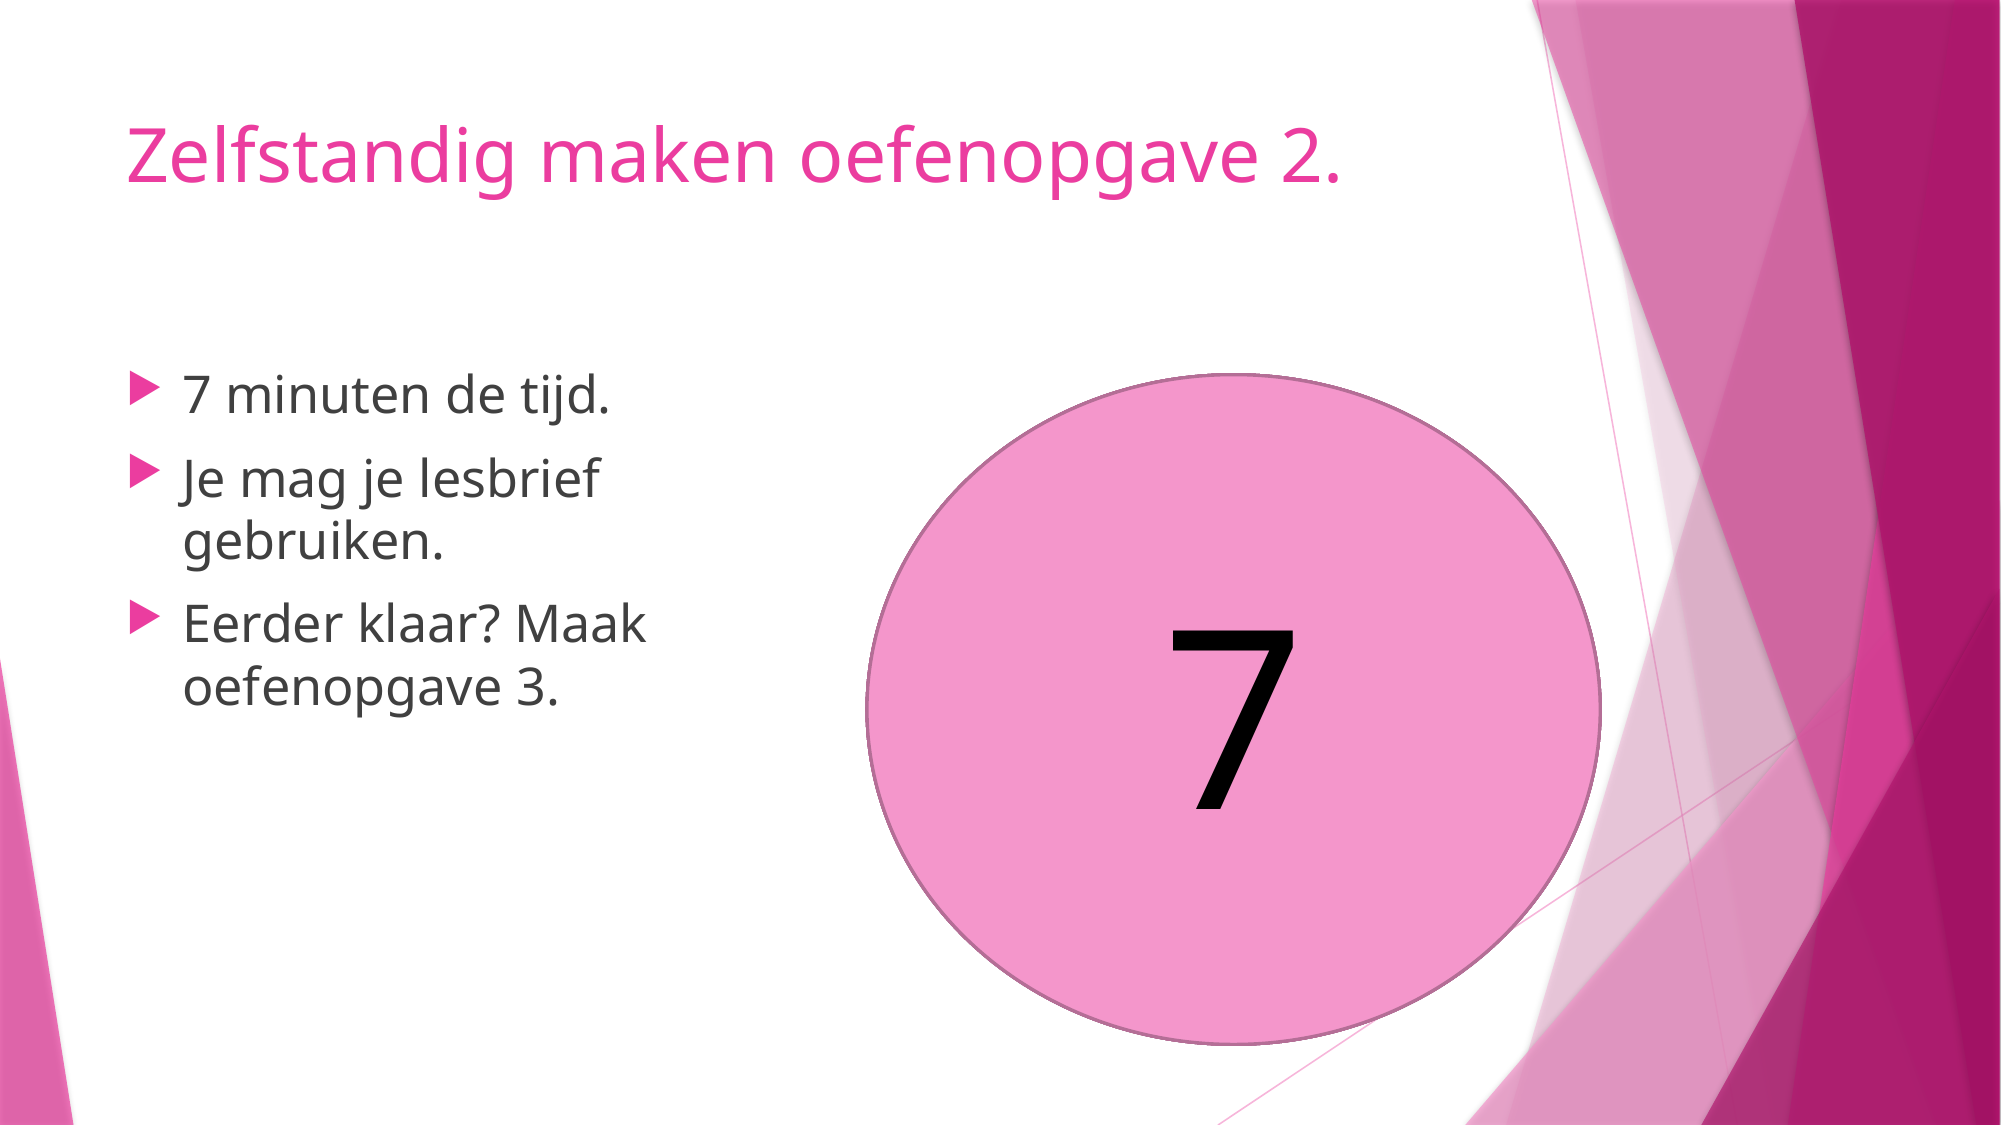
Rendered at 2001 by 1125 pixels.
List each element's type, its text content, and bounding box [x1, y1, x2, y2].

title Zelfstandig maken oefenopgave 2. [111, 99, 1522, 317]
list 7 minuten de tijd. Je mag je lesbrief gebruiken. Eerder klaar? Maak oefenopgave 3. [111, 354, 689, 960]
text_box 7 [865, 373, 1602, 1046]
